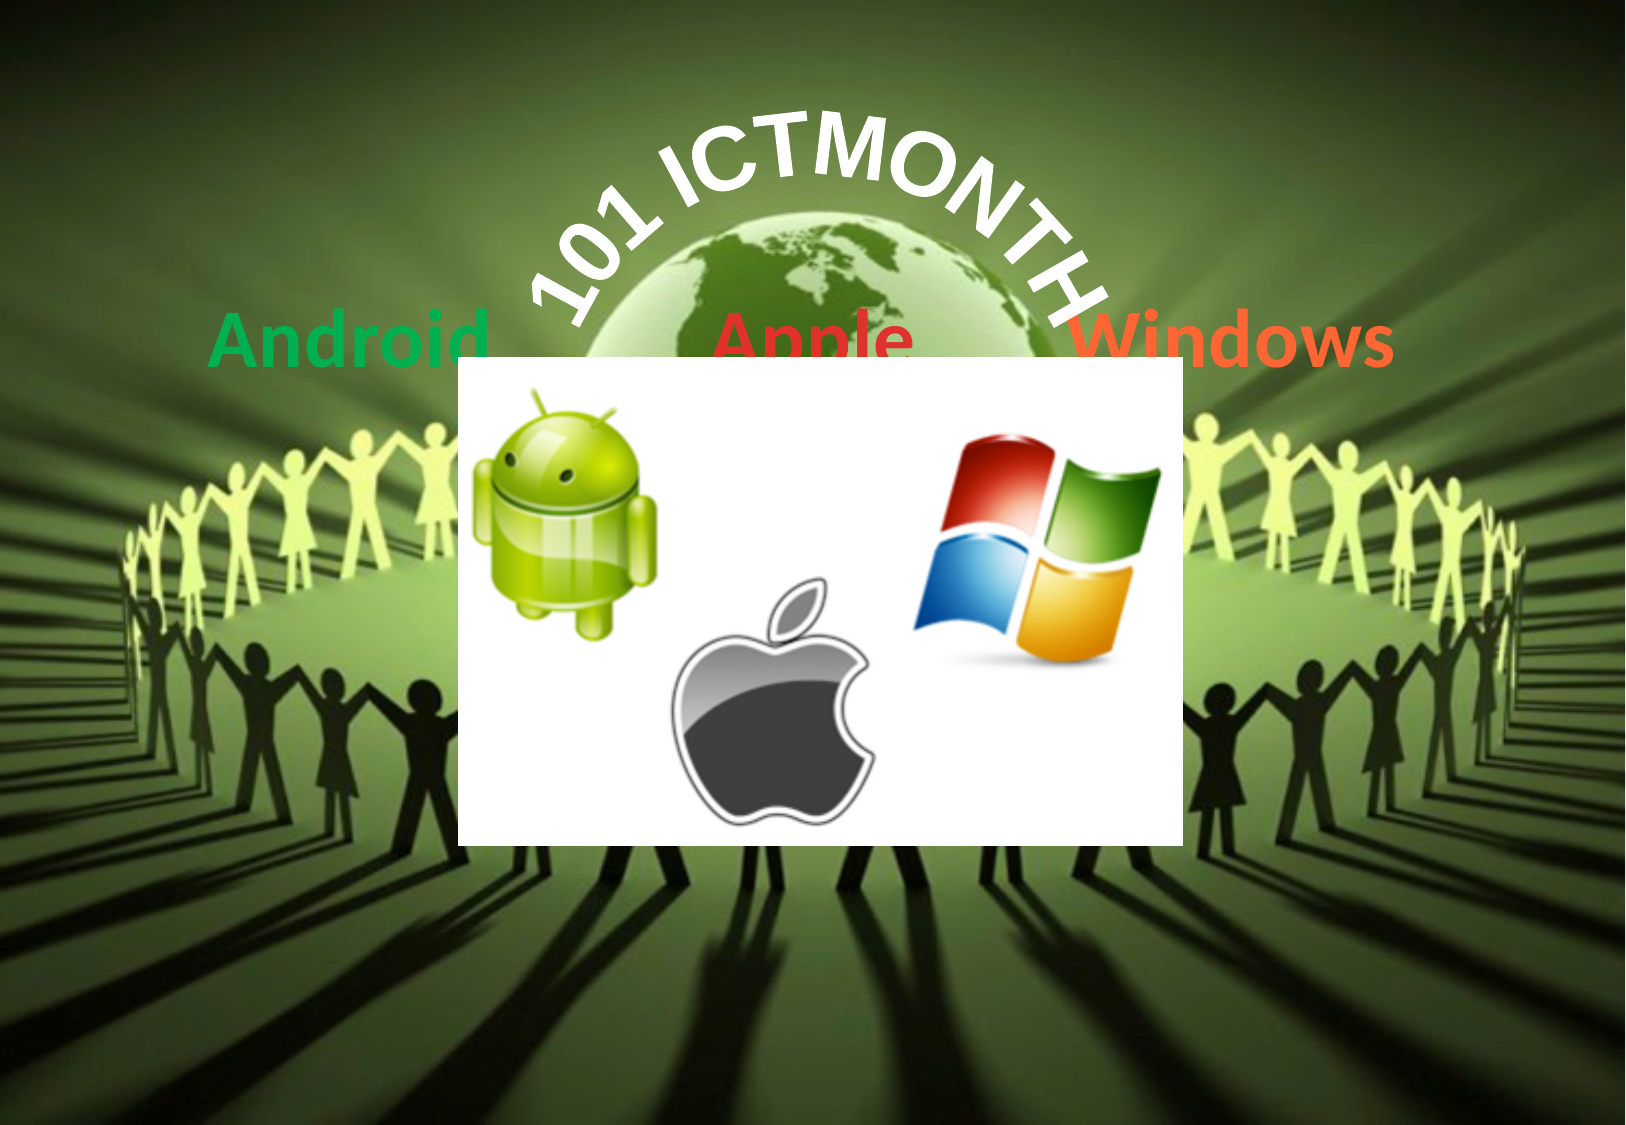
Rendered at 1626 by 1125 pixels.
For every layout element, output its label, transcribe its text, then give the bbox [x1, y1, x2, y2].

text_box Android [192, 276, 508, 392]
text_box Windows [1050, 276, 1412, 392]
text_box Apple [693, 276, 931, 356]
picture [0, 0, 1626, 1125]
